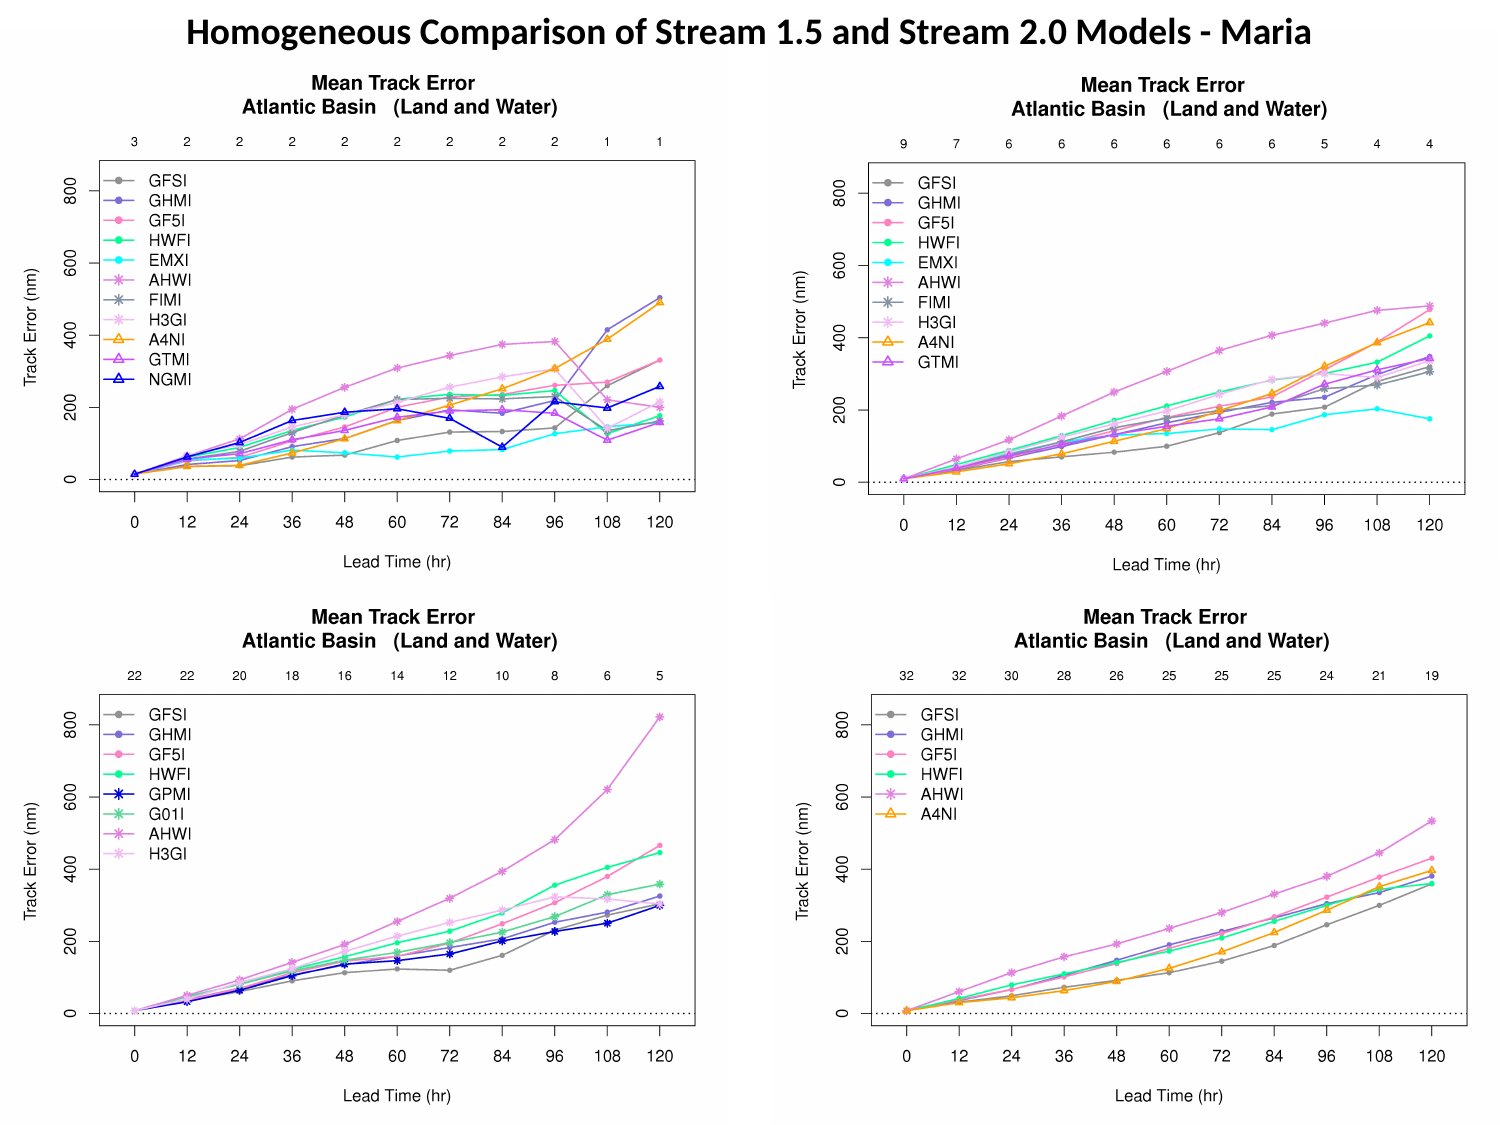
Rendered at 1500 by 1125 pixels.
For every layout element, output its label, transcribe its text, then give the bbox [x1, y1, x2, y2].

picture [0, 28, 729, 1125]
text_box Homogeneous Comparison of Stream 1.5 and Stream 2.0 Models - Maria [0, 0, 1500, 60]
picture [769, 30, 1500, 1125]
